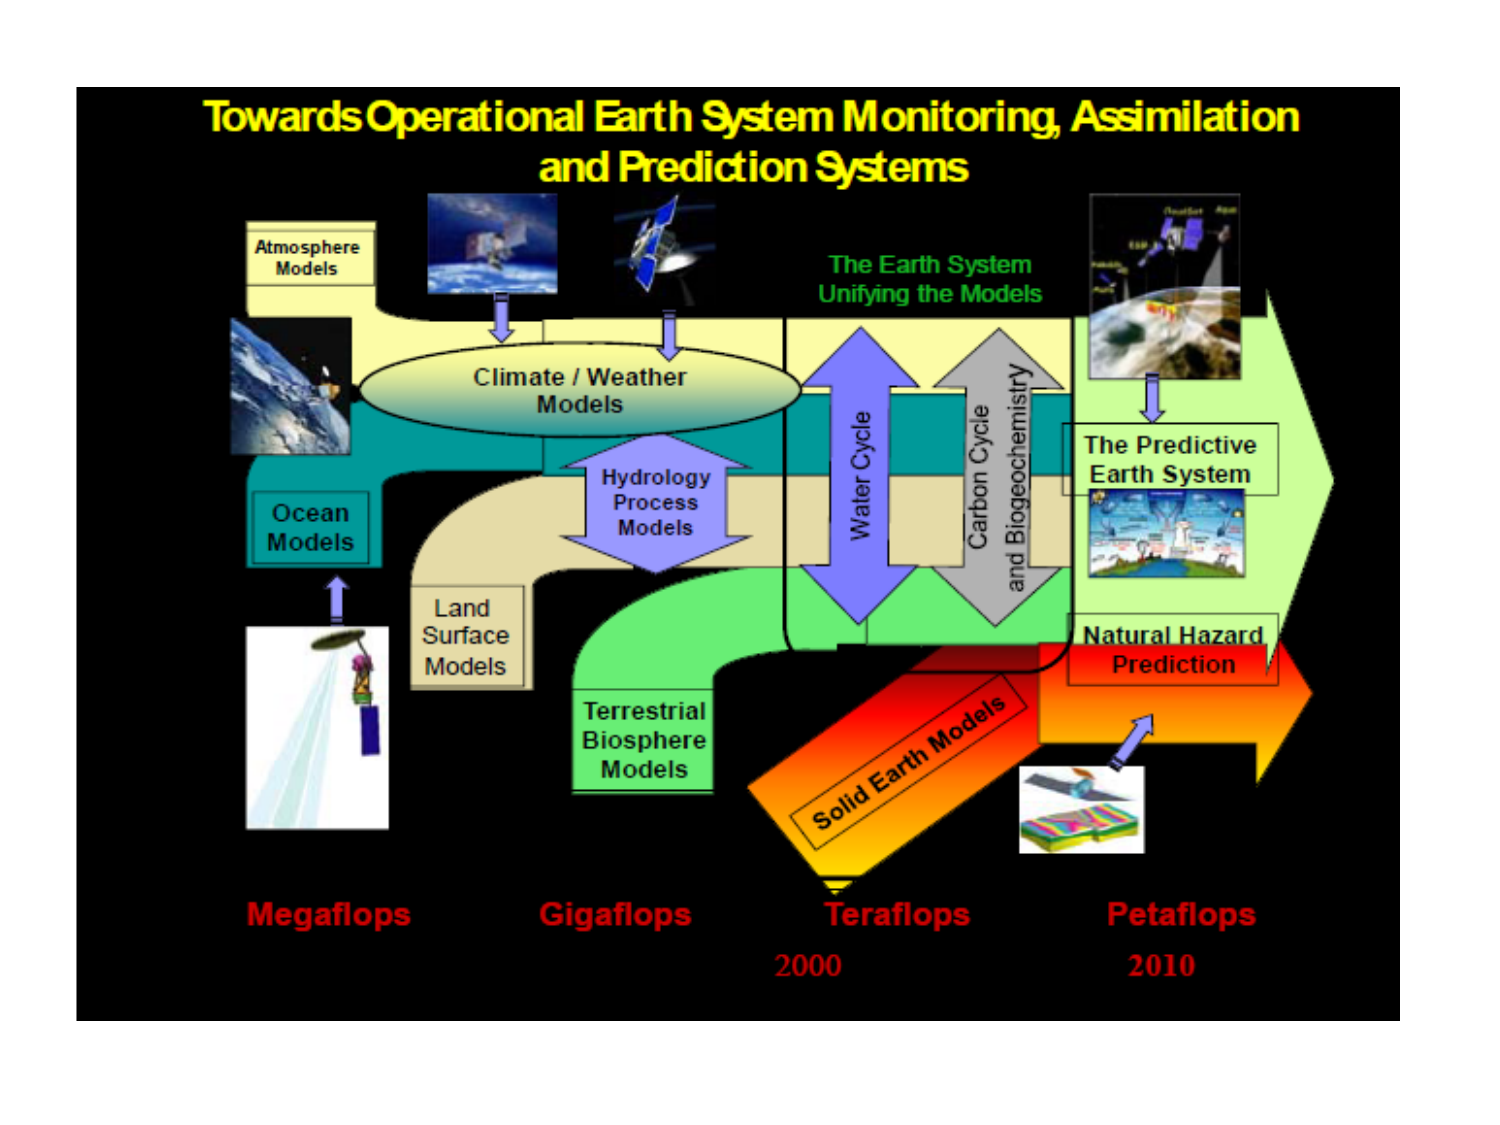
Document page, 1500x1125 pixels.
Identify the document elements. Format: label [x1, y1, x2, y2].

picture [75, 87, 1401, 1021]
